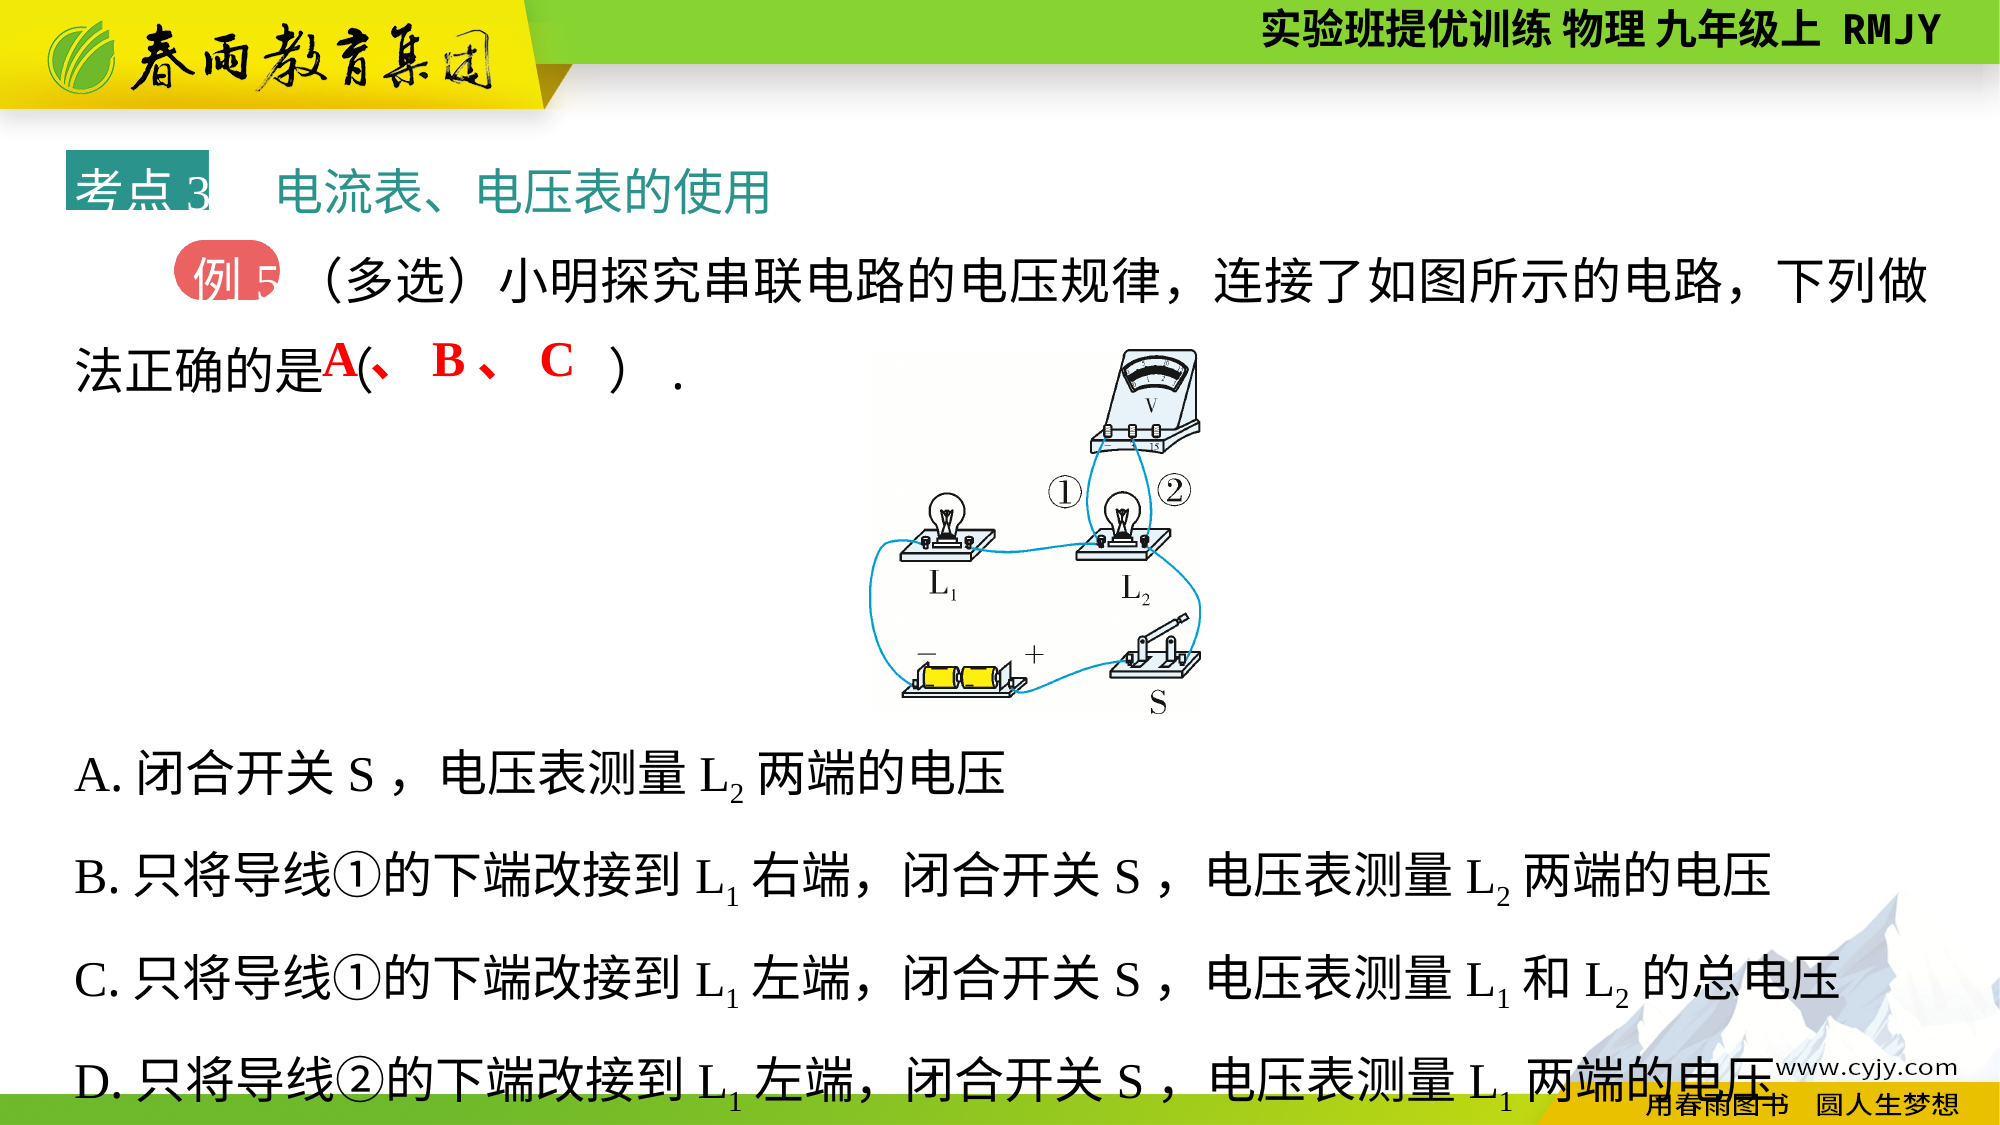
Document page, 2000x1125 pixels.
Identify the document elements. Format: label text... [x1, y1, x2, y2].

picture [0, 0, 2000, 1125]
list 考点3 电流表、电压表的使用 例5（多选）小明探究串联电路的电压规律，连接了如图所示的电路，下列做法正确的是（ ）. A.闭合开关S，电压表测量L2两端的电压 B.只将导线①的下端改接到L1右端，闭合开关S，电压表测量L2两端的电压 C.只将导线①的下端改接到L1左端，闭合开关S，电压表测量L1和L2的总电压 D.只将导线②的下端改接到L1左端，闭合开关S，电压表测量L1两端的电压 [59, 122, 1944, 1073]
text_box A、B、C [307, 319, 591, 394]
